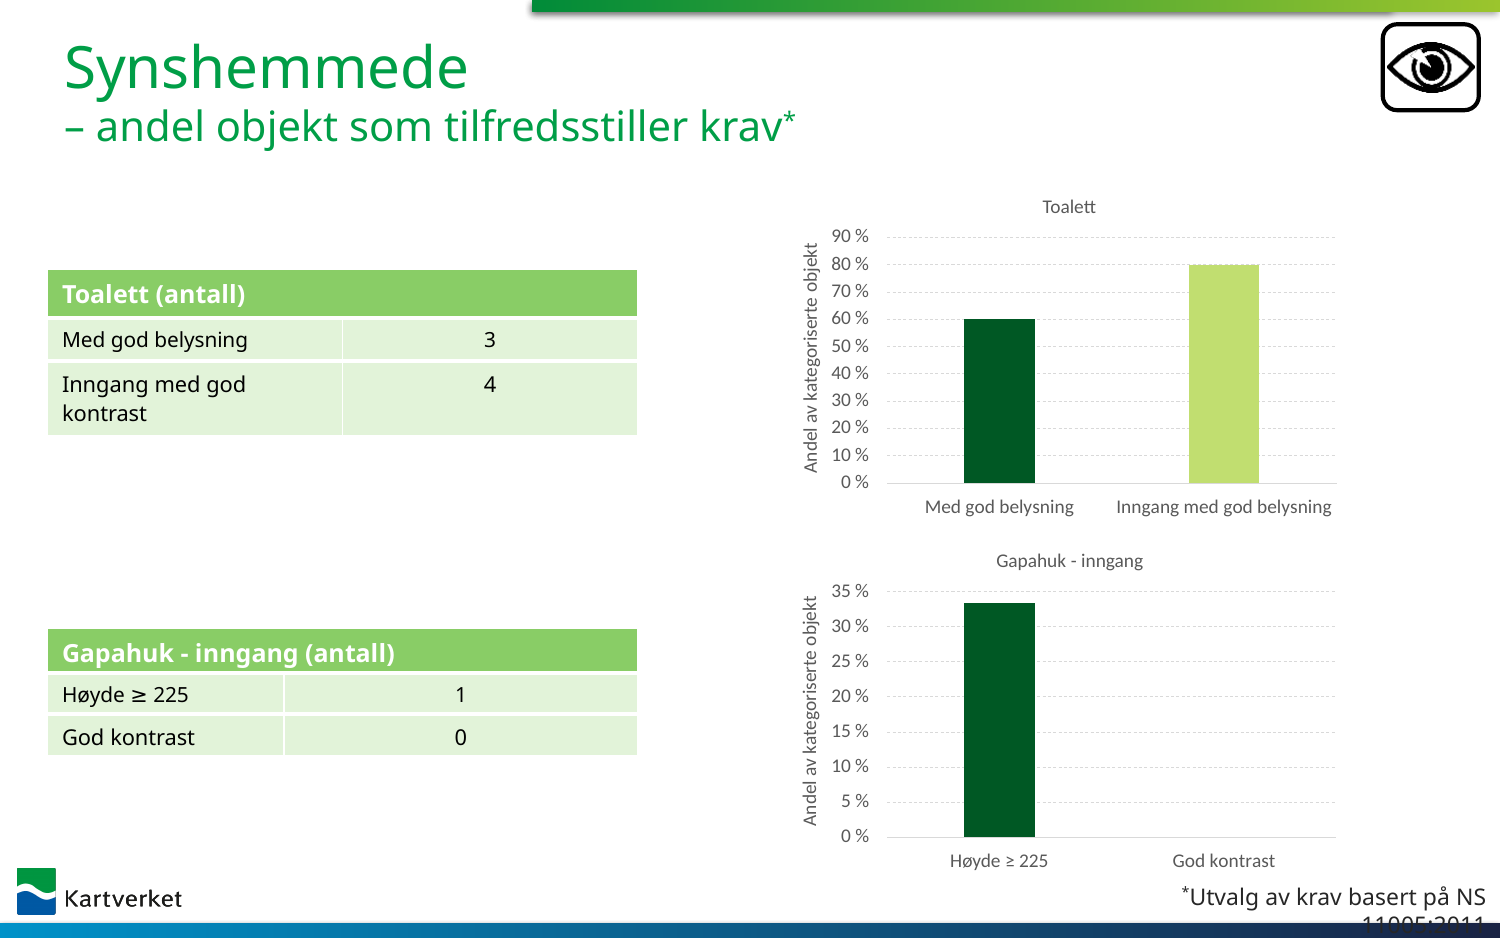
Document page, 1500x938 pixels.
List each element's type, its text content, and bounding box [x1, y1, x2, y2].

table_cell 3 [343, 320, 637, 359]
table_cell Høyde ≥ 225 [48, 675, 283, 712]
table_cell God kontrast [48, 716, 283, 755]
table_cell Inngang med god kontrast [48, 363, 342, 435]
table_header Toalett (antall) [48, 270, 637, 316]
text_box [1382, 24, 1480, 111]
picture [791, 187, 1348, 526]
picture [791, 541, 1348, 880]
table_header Gapahuk - inngang (antall) [48, 629, 637, 671]
text_box *Utvalg av krav basert på NS 11005:2011 [1068, 873, 1500, 938]
table_cell 4 [343, 363, 637, 435]
table_cell 1 [285, 675, 637, 712]
text_box Synshemmede – andel objekt som tilfredsstiller krav* [49, 24, 1431, 158]
table_cell Med god belysning [48, 320, 342, 359]
table_cell 0 [285, 716, 637, 755]
